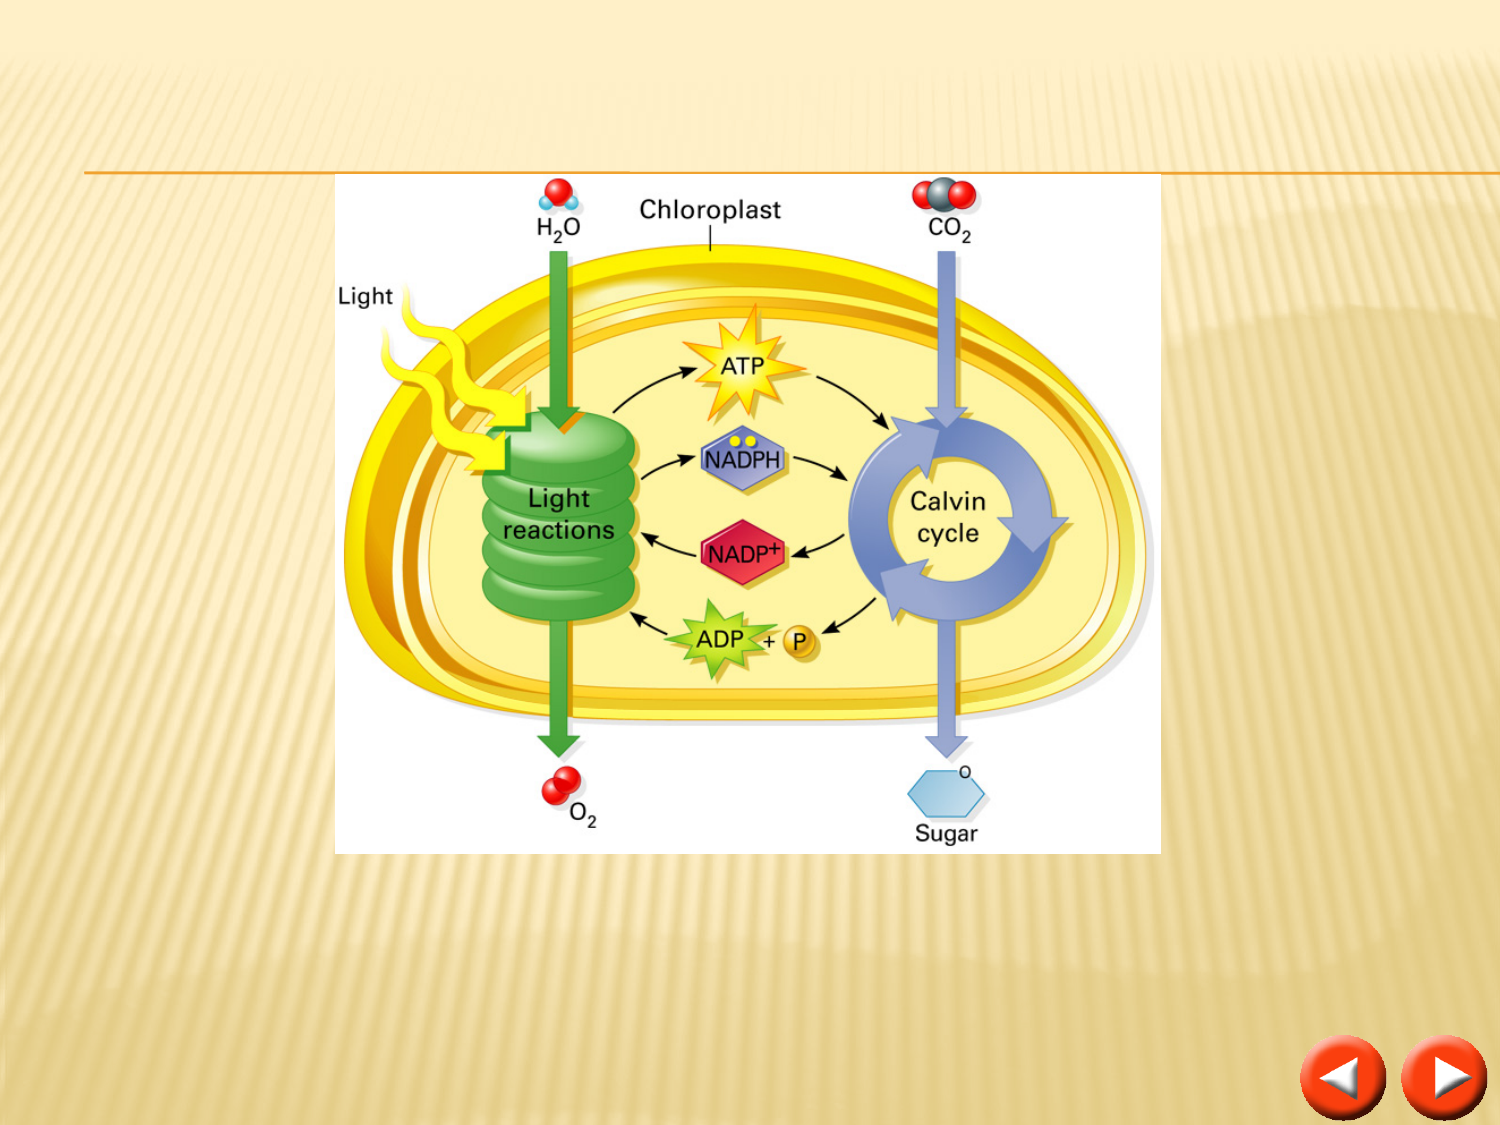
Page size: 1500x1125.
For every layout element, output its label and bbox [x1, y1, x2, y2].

picture [335, 174, 1162, 855]
picture [1400, 1034, 1488, 1122]
picture [1299, 1034, 1388, 1122]
